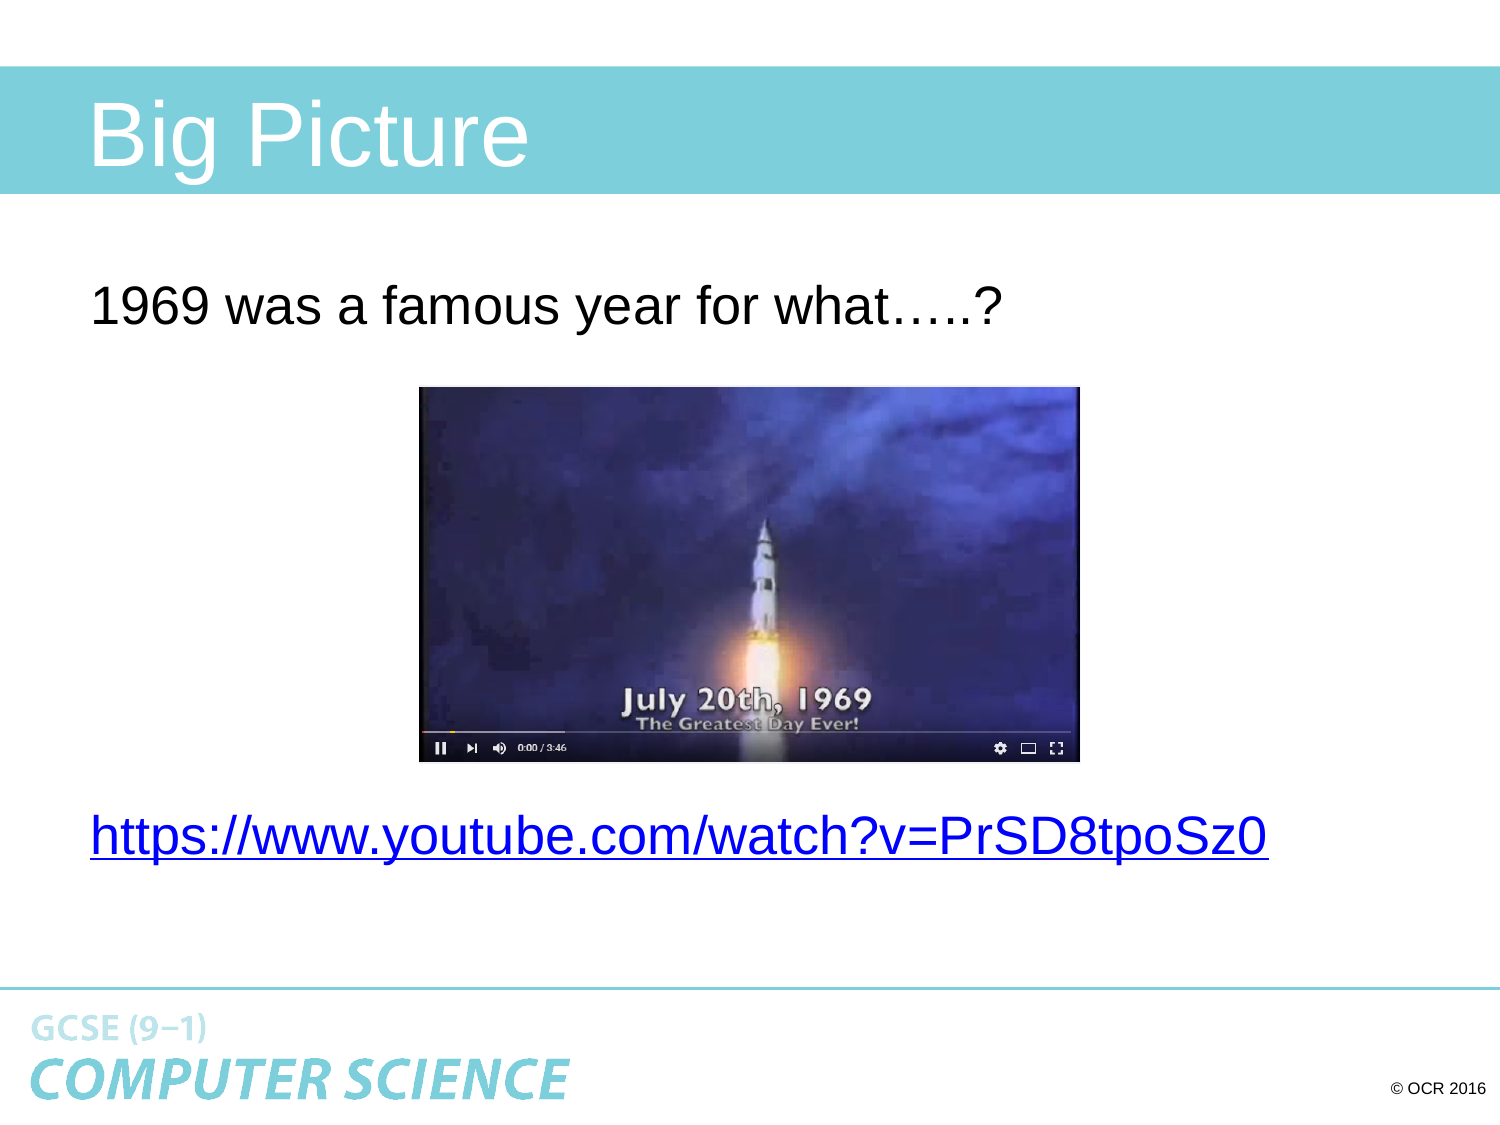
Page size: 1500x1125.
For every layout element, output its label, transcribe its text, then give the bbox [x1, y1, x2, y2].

list 1969 was a famous year for what…..? https://www.youtube.com/watch?v=PrSD8tpoSz0 [75, 262, 1425, 965]
title Big Picture [0, 66, 1500, 194]
picture [418, 385, 1081, 764]
picture [0, 987, 1500, 1124]
